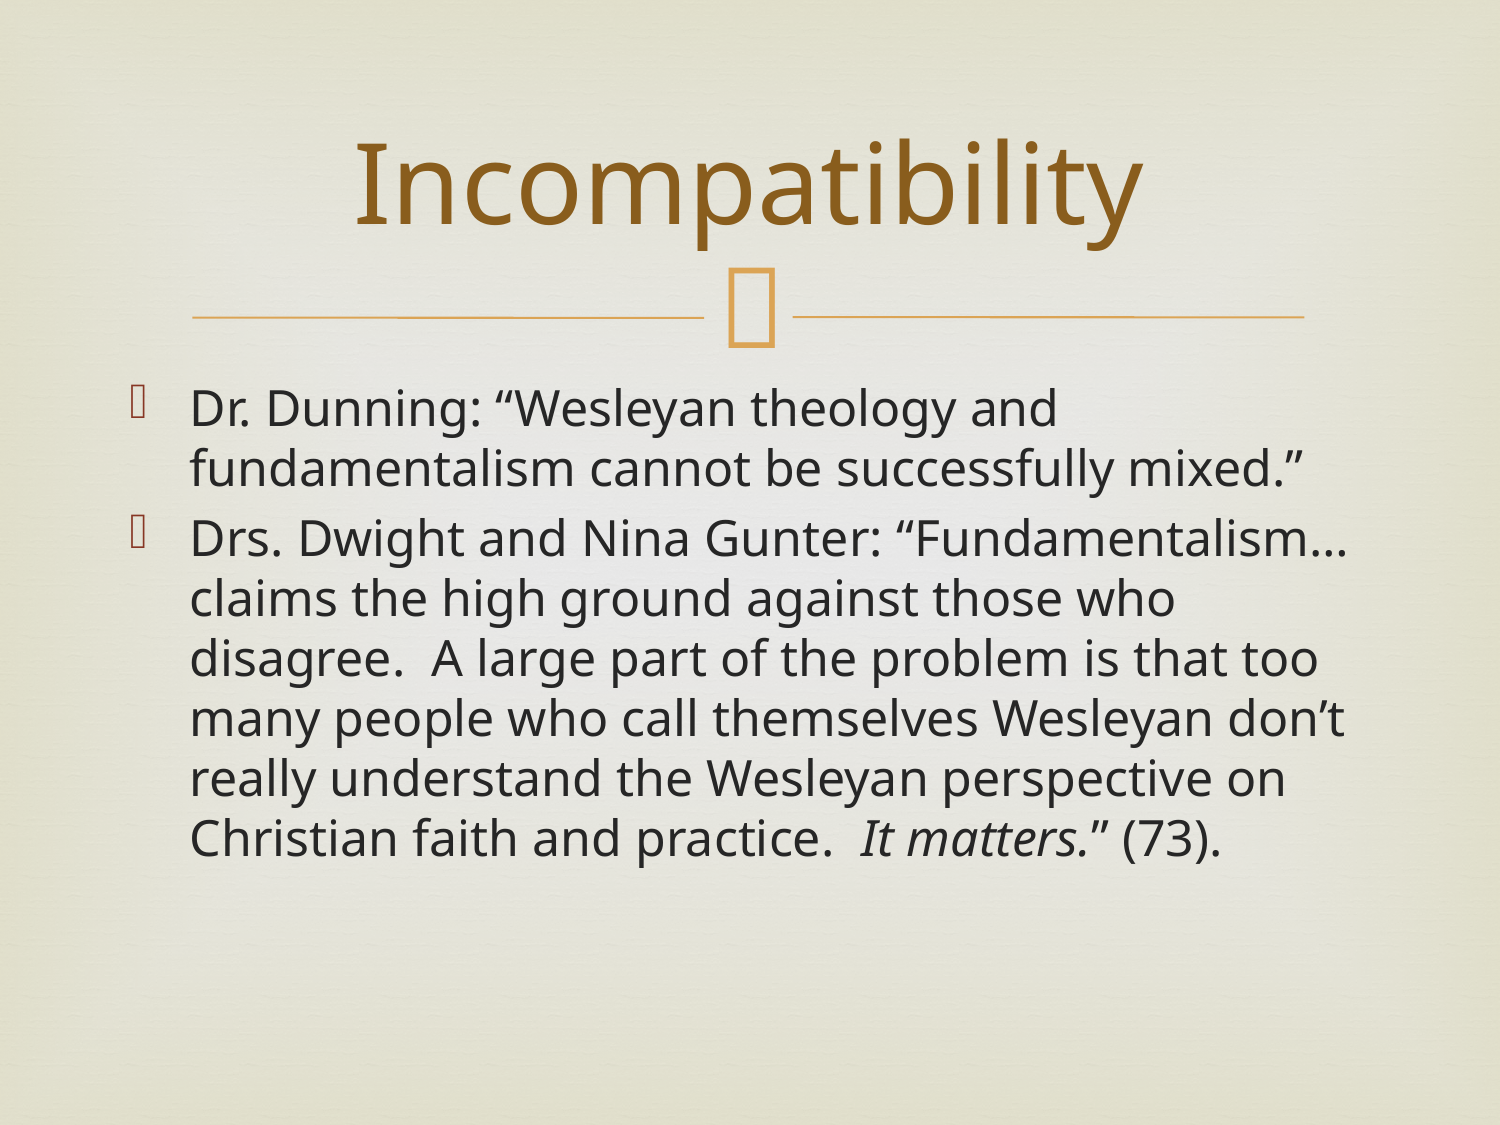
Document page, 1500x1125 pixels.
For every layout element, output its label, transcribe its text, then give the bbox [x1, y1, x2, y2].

title Incompatibility [112, 93, 1386, 267]
list Dr. Dunning: “Wesleyan theology and fundamentalism cannot be successfully mixed.” Drs. Dwight and Nina Gunter: “Fundamentalism… claims the high ground against those who disagree. A large part of the problem is that too many people who call themselves Wesleyan don’t really understand the Wesleyan perspective on Christian faith and practice. It matters.” (73). [114, 368, 1386, 1005]
